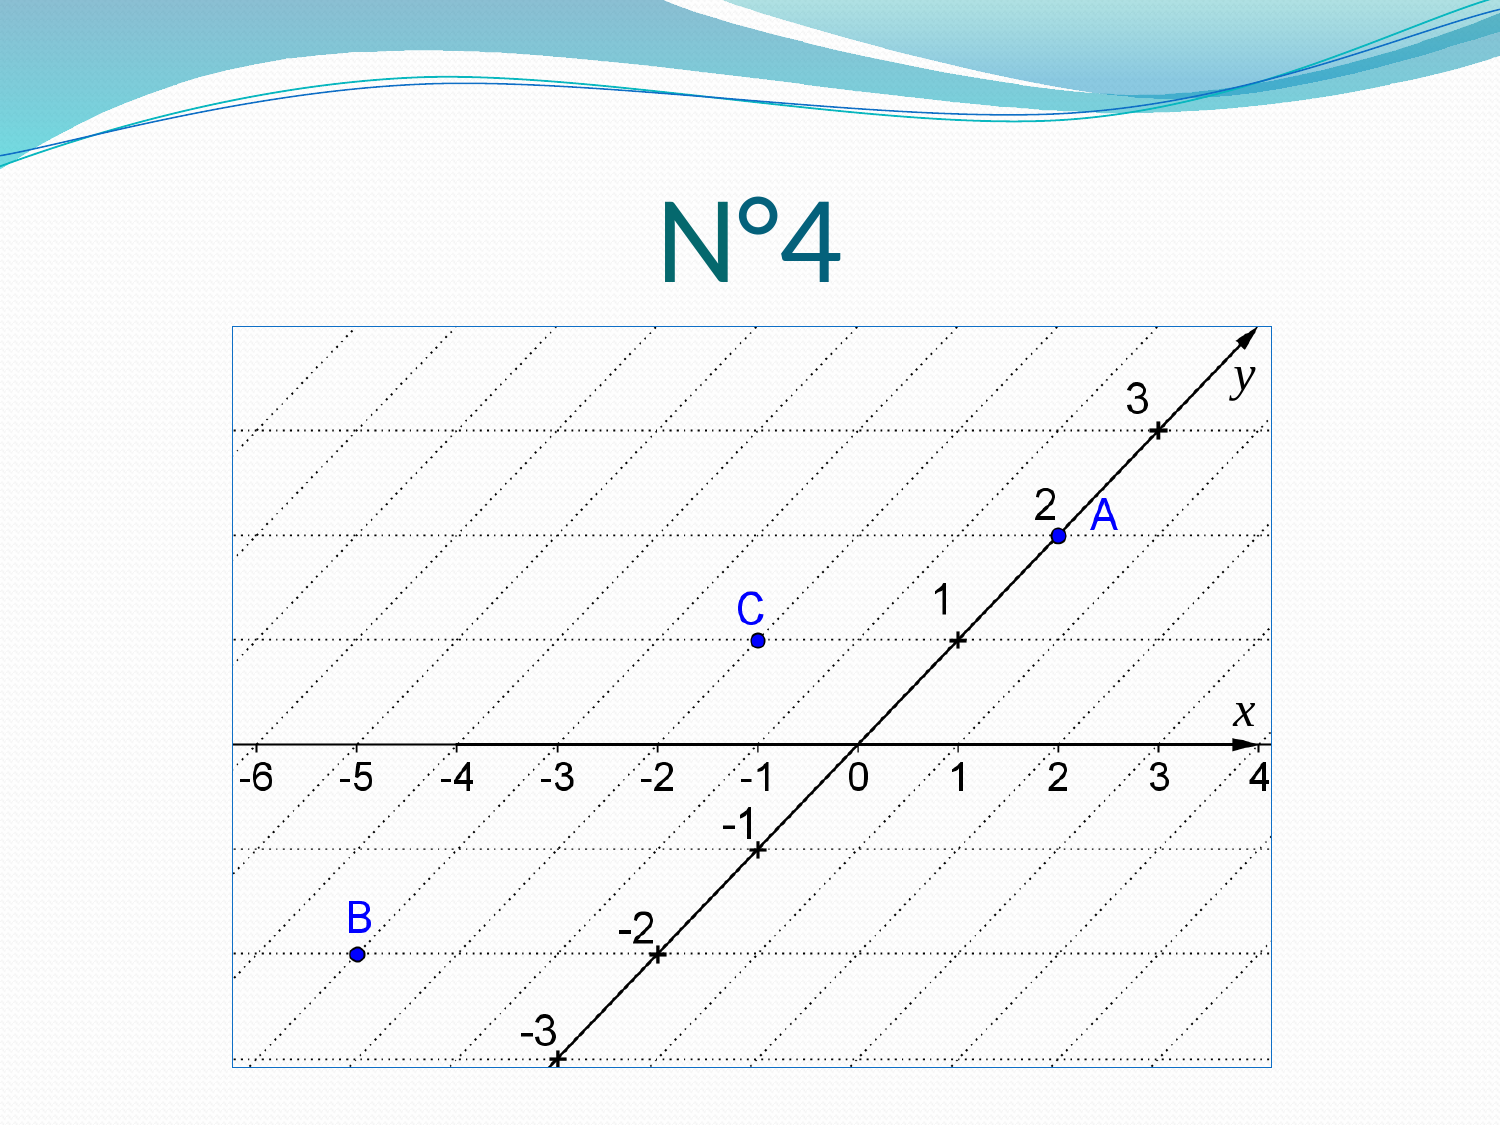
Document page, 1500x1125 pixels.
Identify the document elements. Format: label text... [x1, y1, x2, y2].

text_box N°4 [0, 66, 1500, 308]
picture [232, 325, 1273, 1068]
